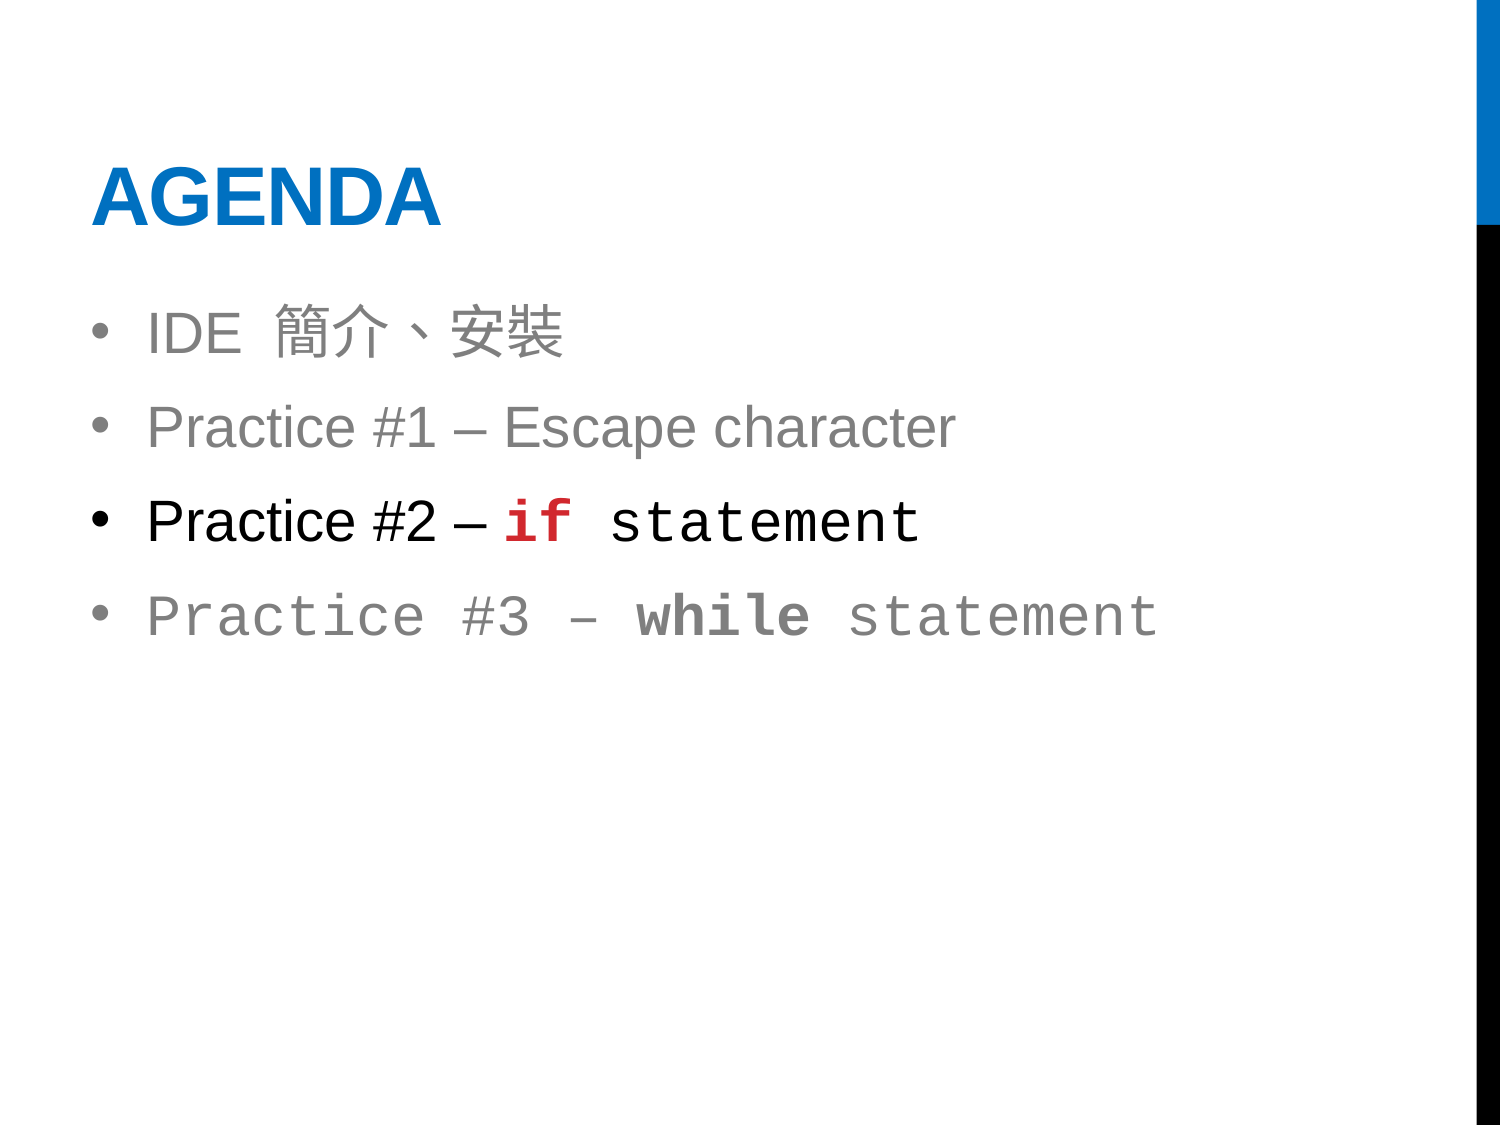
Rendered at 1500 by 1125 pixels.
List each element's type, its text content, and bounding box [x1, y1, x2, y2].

title Agenda [75, 25, 1025, 250]
list IDE 簡介、安裝 Practice #1 – Escape character Practice #2 – if statement Practice #3 – while statement [75, 287, 1325, 1005]
